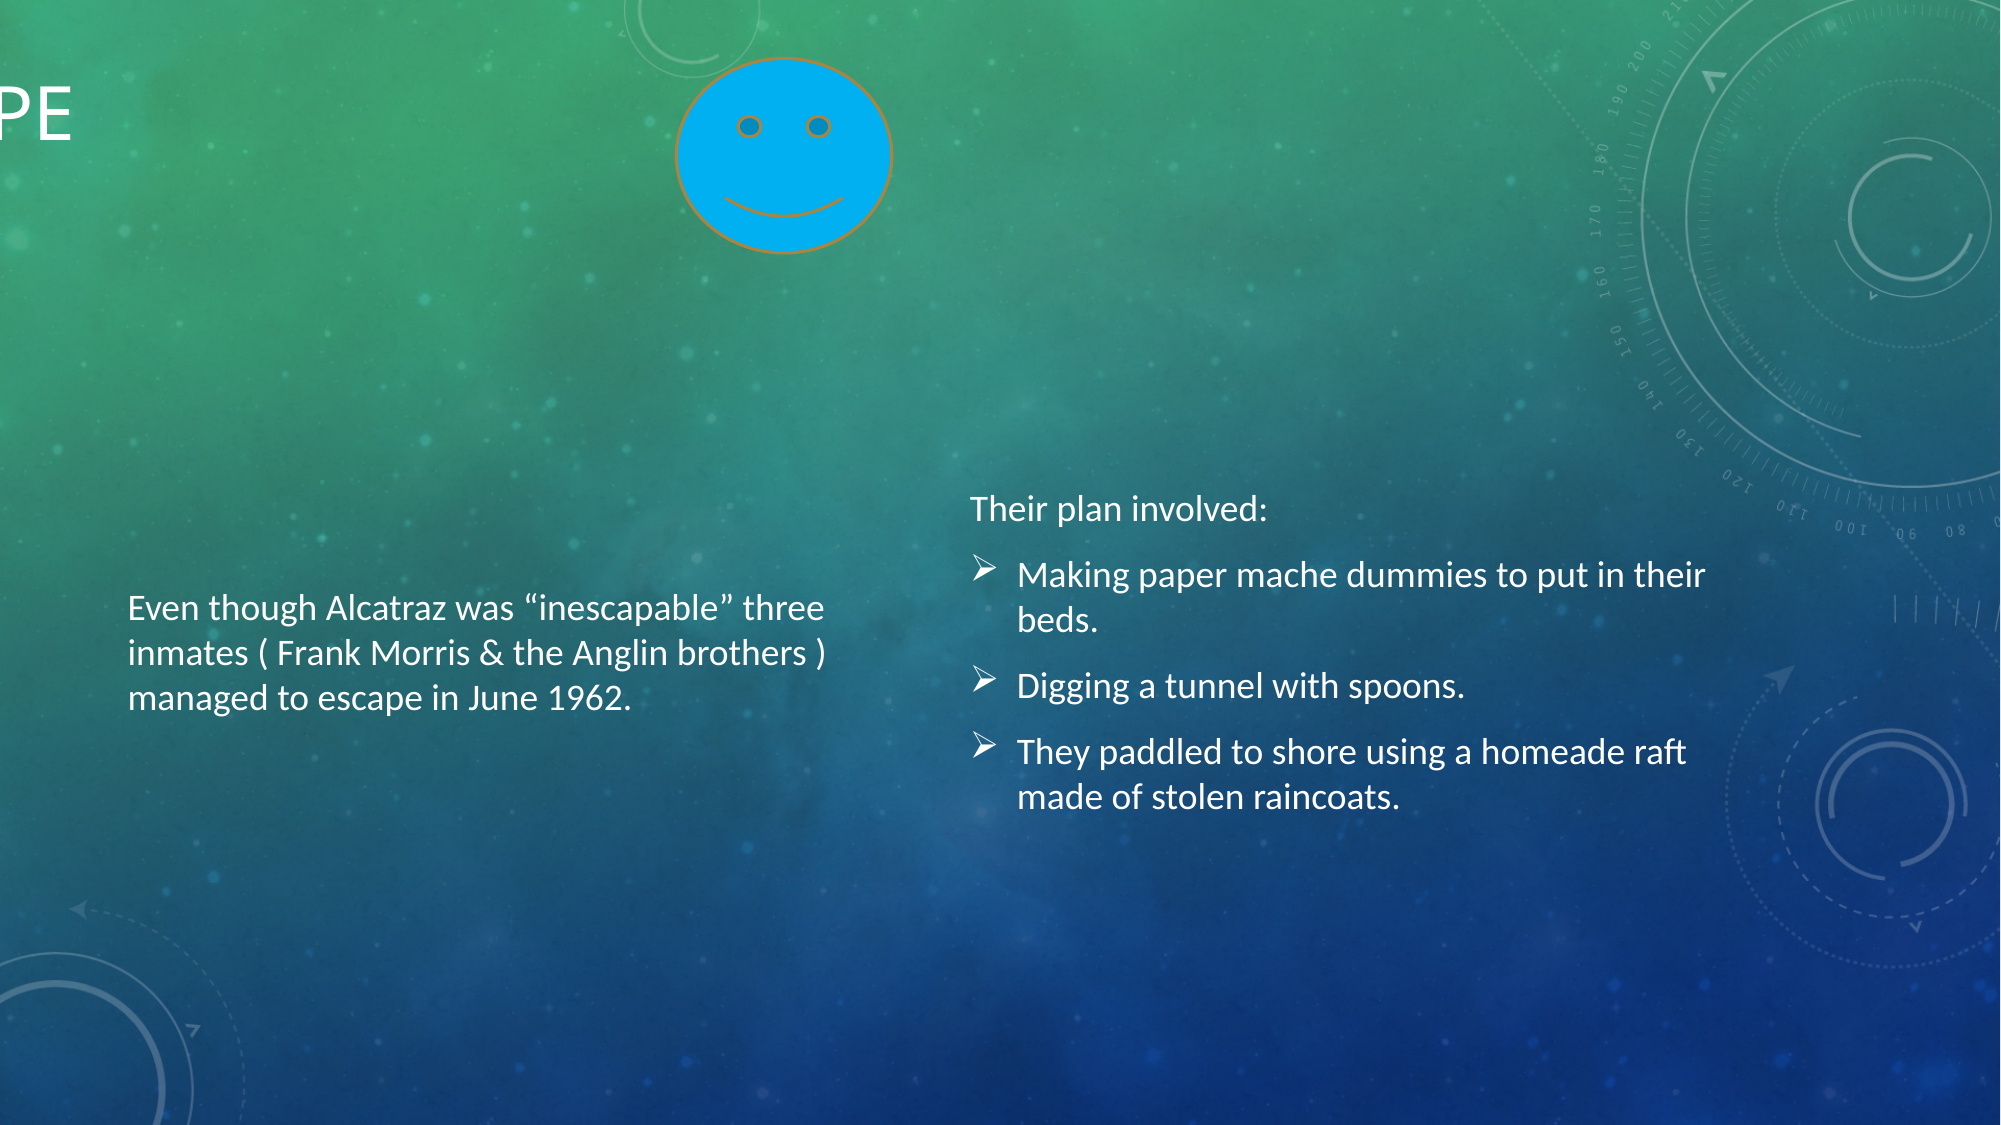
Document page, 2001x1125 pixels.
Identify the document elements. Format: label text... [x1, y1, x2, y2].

picture [0, 0, 2001, 1125]
list Their plan involved: Making paper mache dummies to put in their beds. Digging a tunnel with spoons. They paddled to shore using a homeade raft made of stolen raincoats. [955, 351, 1775, 950]
text_box [674, 56, 894, 255]
title ESCAPE [0, 31, 598, 281]
list Even though Alcatraz was “inescapable” three inmates ( Frank Morris & the Anglin brothers ) managed to escape in June 1962. [112, 351, 932, 950]
